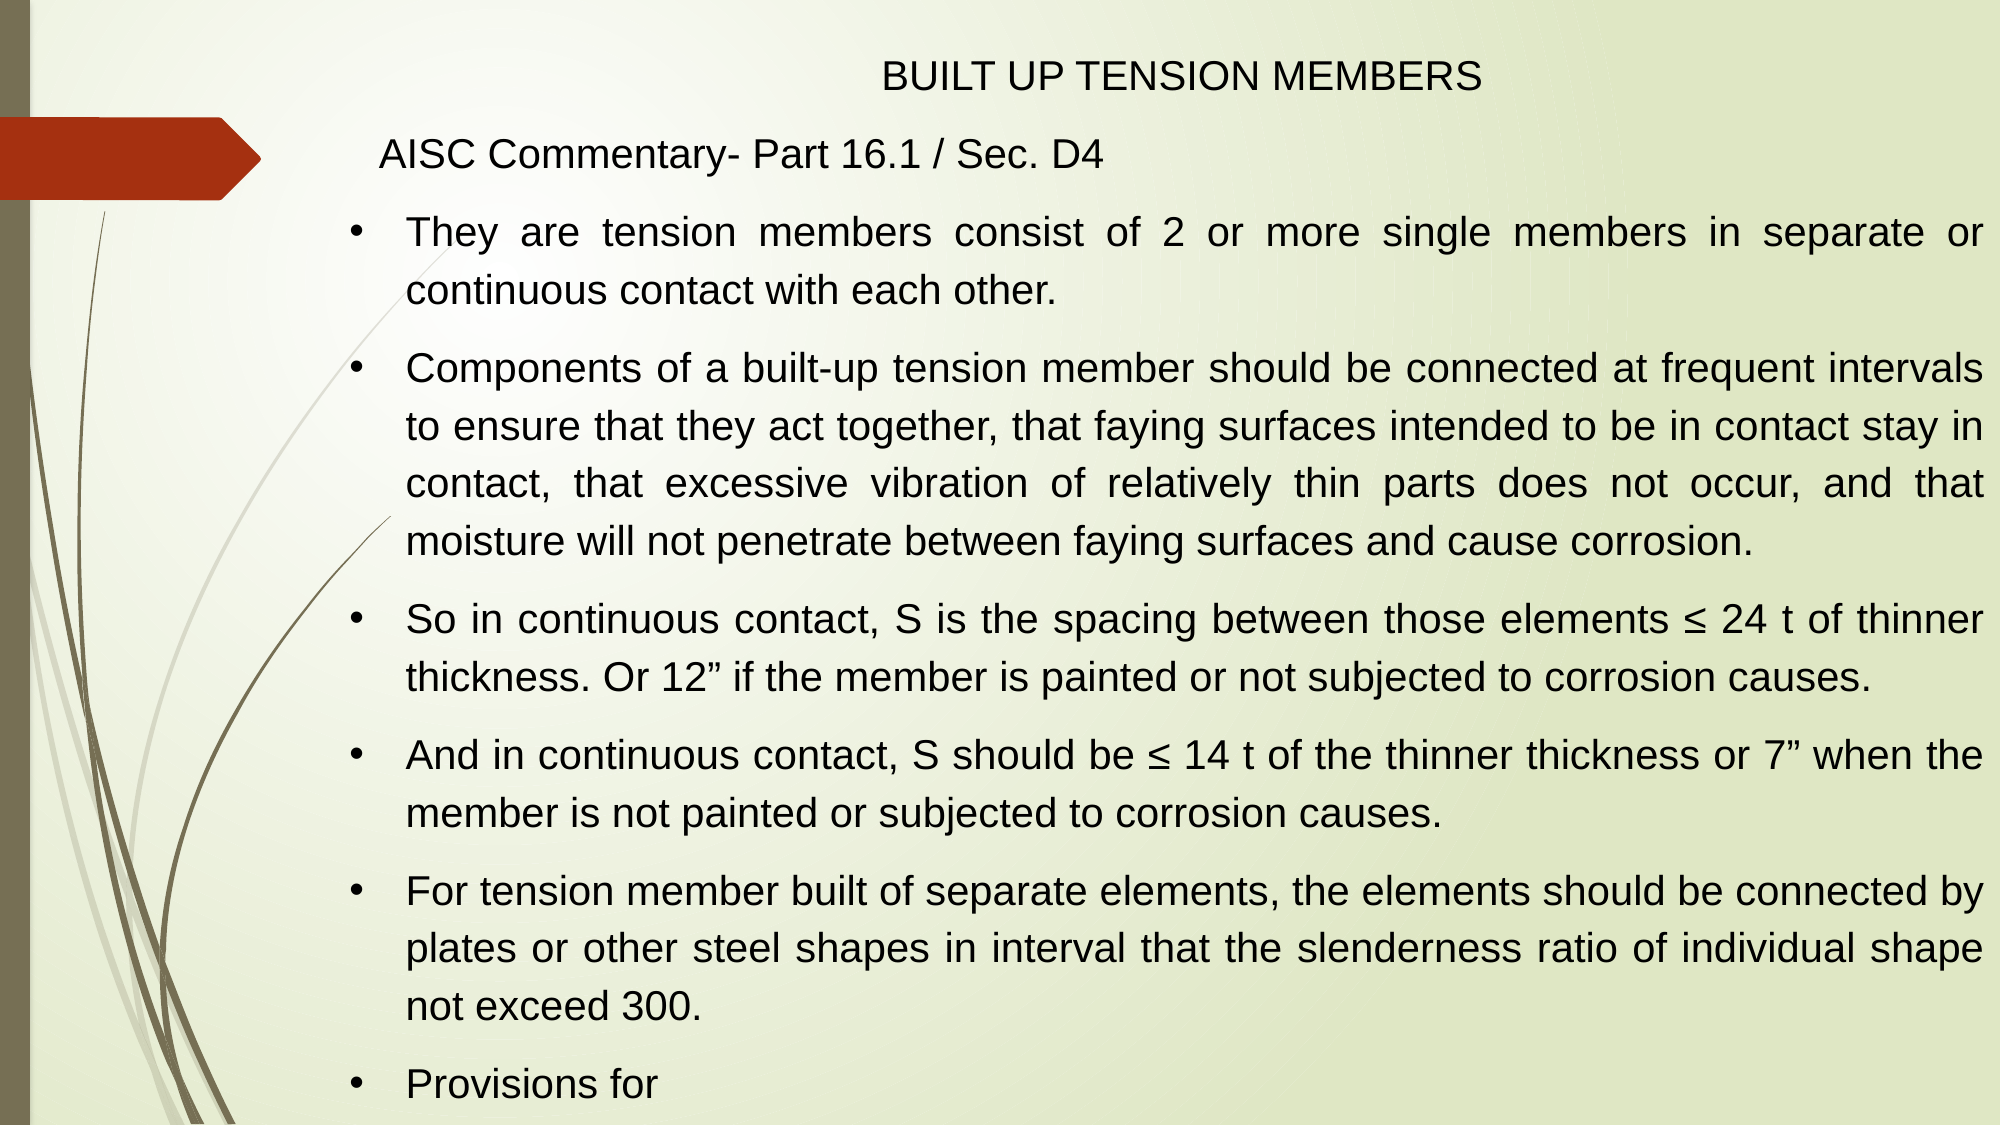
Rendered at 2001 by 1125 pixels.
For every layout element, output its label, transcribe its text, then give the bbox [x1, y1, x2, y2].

text_box BUILT UP TENSION MEMBERS AISC Commentary- Part 16.1 / Sec. D4 They are tension members consist of 2 or more single members in separate or continuous contact with each other. Components of a built-up tension member should be connected at frequent intervals to ensure that they act together, that faying surfaces intended to be in contact stay in contact, that excessive vibration of relatively thin parts does not occur, and that moisture will not penetrate between faying surfaces and cause corrosion. So in continuous contact, S is the spacing between those elements ≤ 24 t of thinner thickness. Or 12” if the member is painted or not subjected to corrosion causes. And in continuous contact, S should be ≤ 14 t of the thinner thickness or 7” when the member is not painted or subjected to corrosion causes. For tension member built of separate elements, the elements should be connected by plates or other steel shapes in interval that the slenderness ratio of individual shape not exceed 300. Provisions for [334, 33, 2000, 1115]
